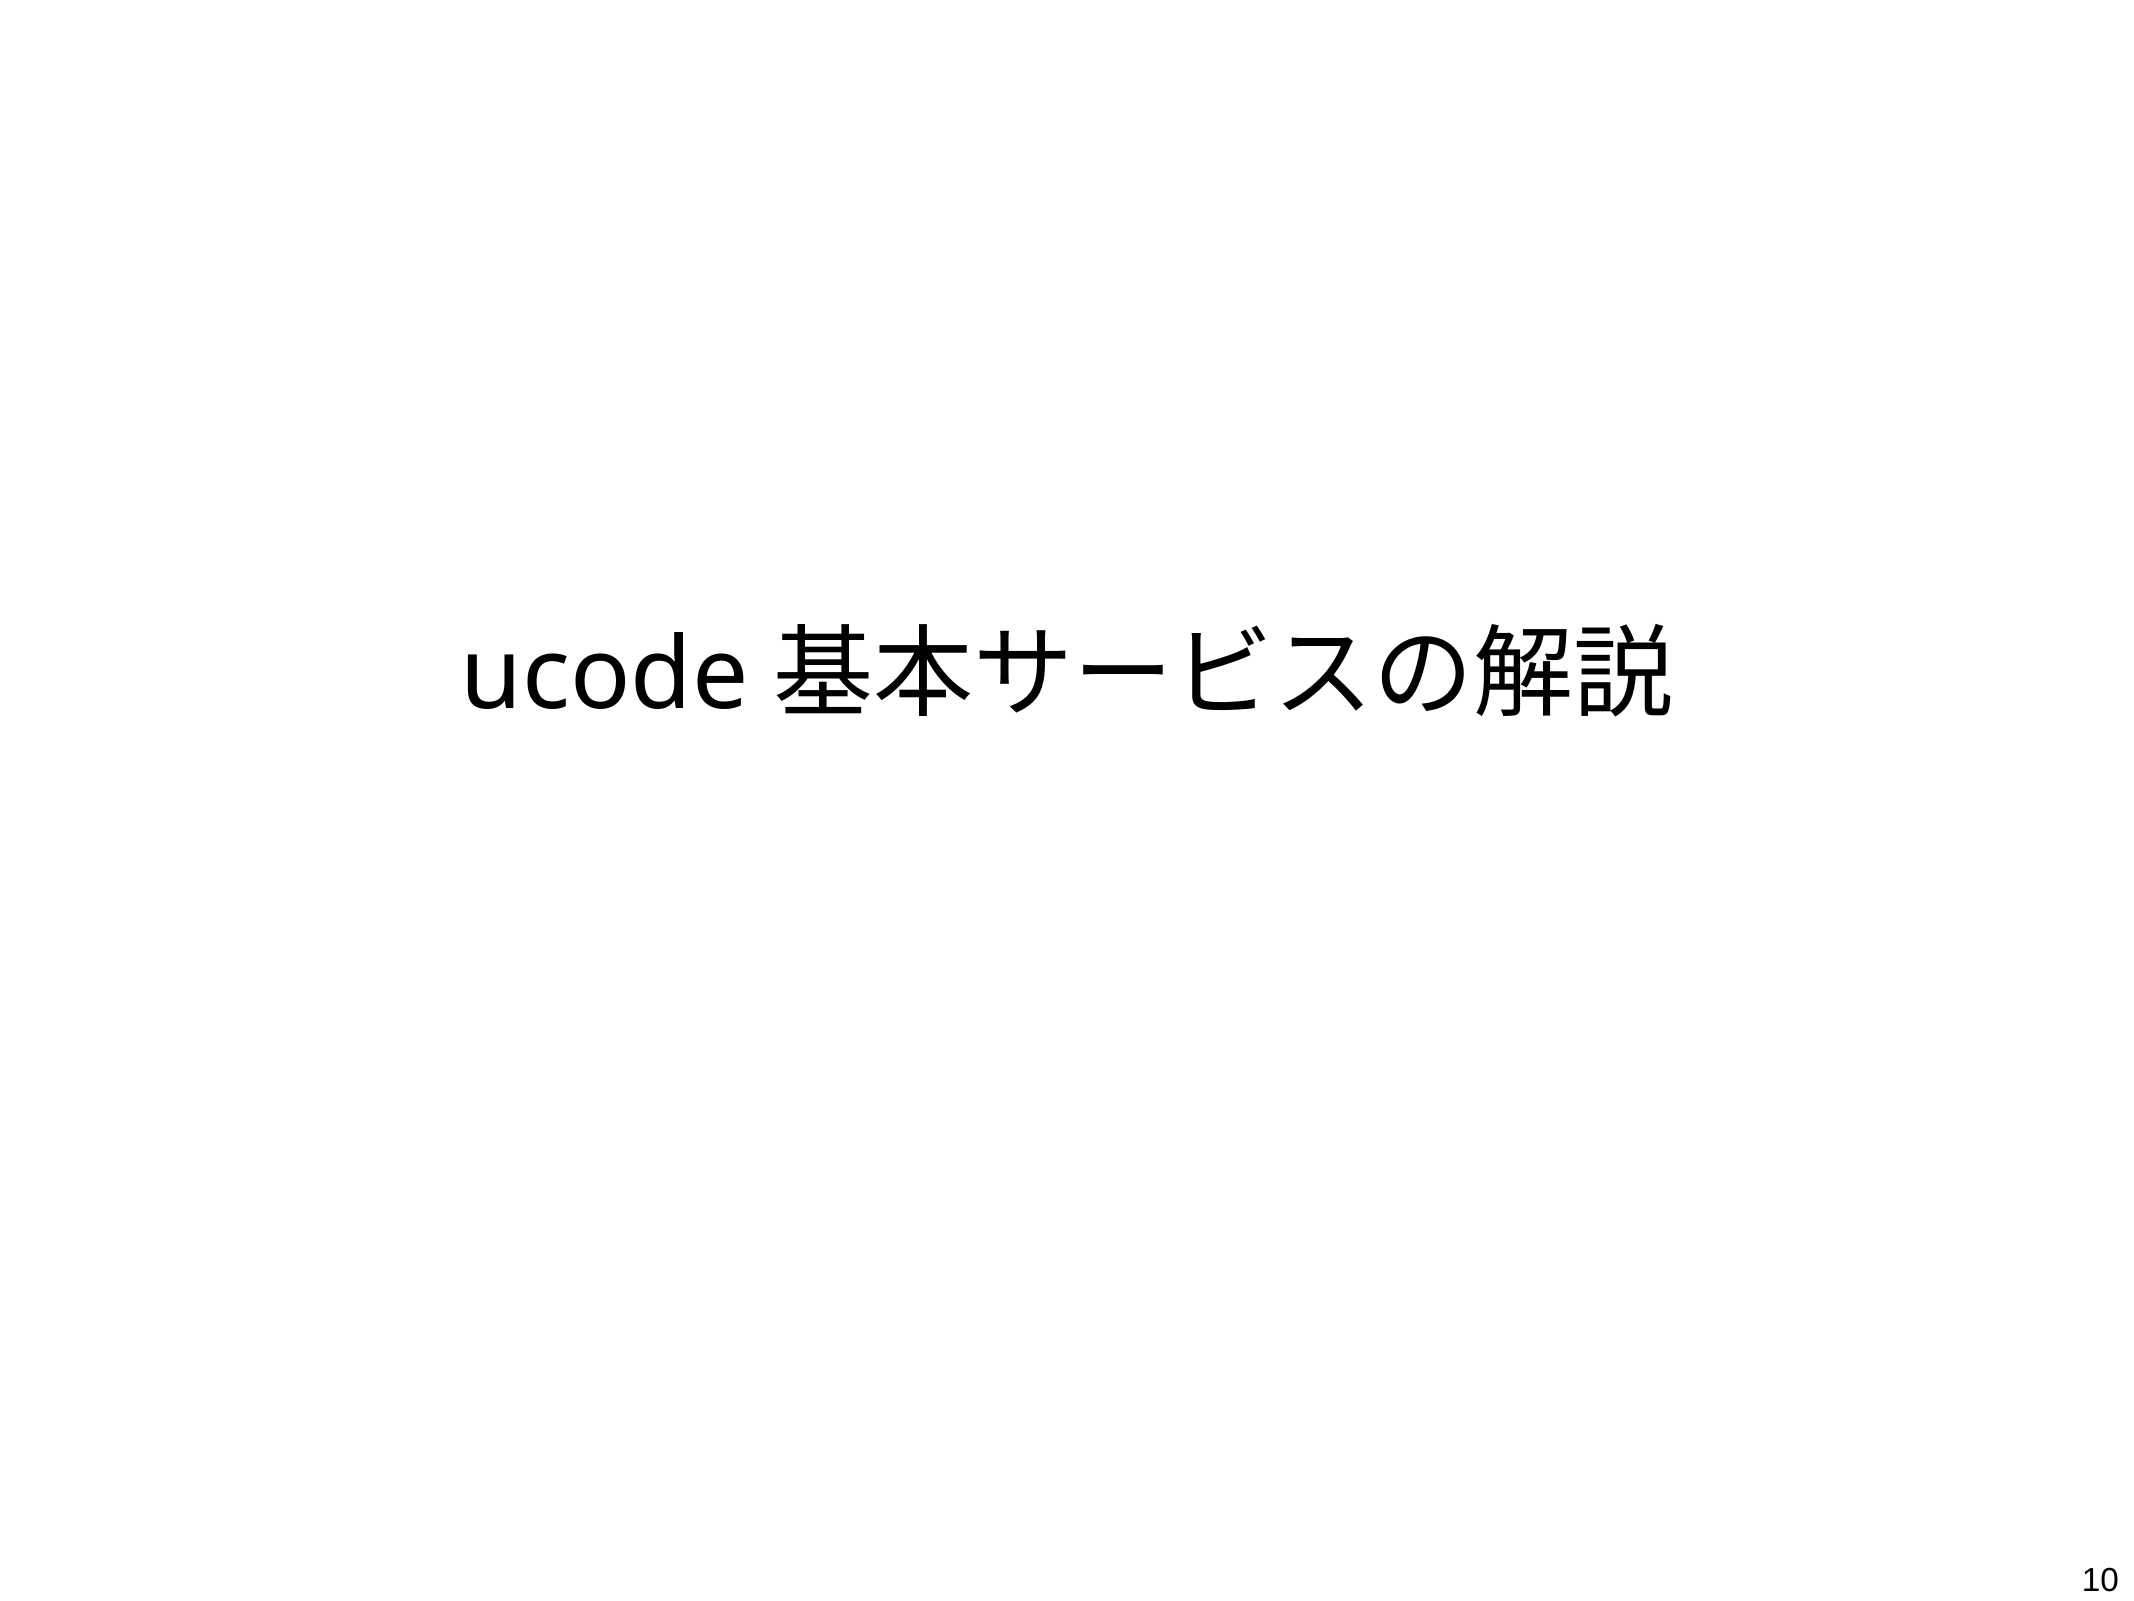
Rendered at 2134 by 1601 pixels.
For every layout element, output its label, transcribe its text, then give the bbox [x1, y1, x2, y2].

slide_number 10 [1635, 1549, 2134, 1601]
title ucode基本サービスの解説 [160, 497, 1974, 841]
